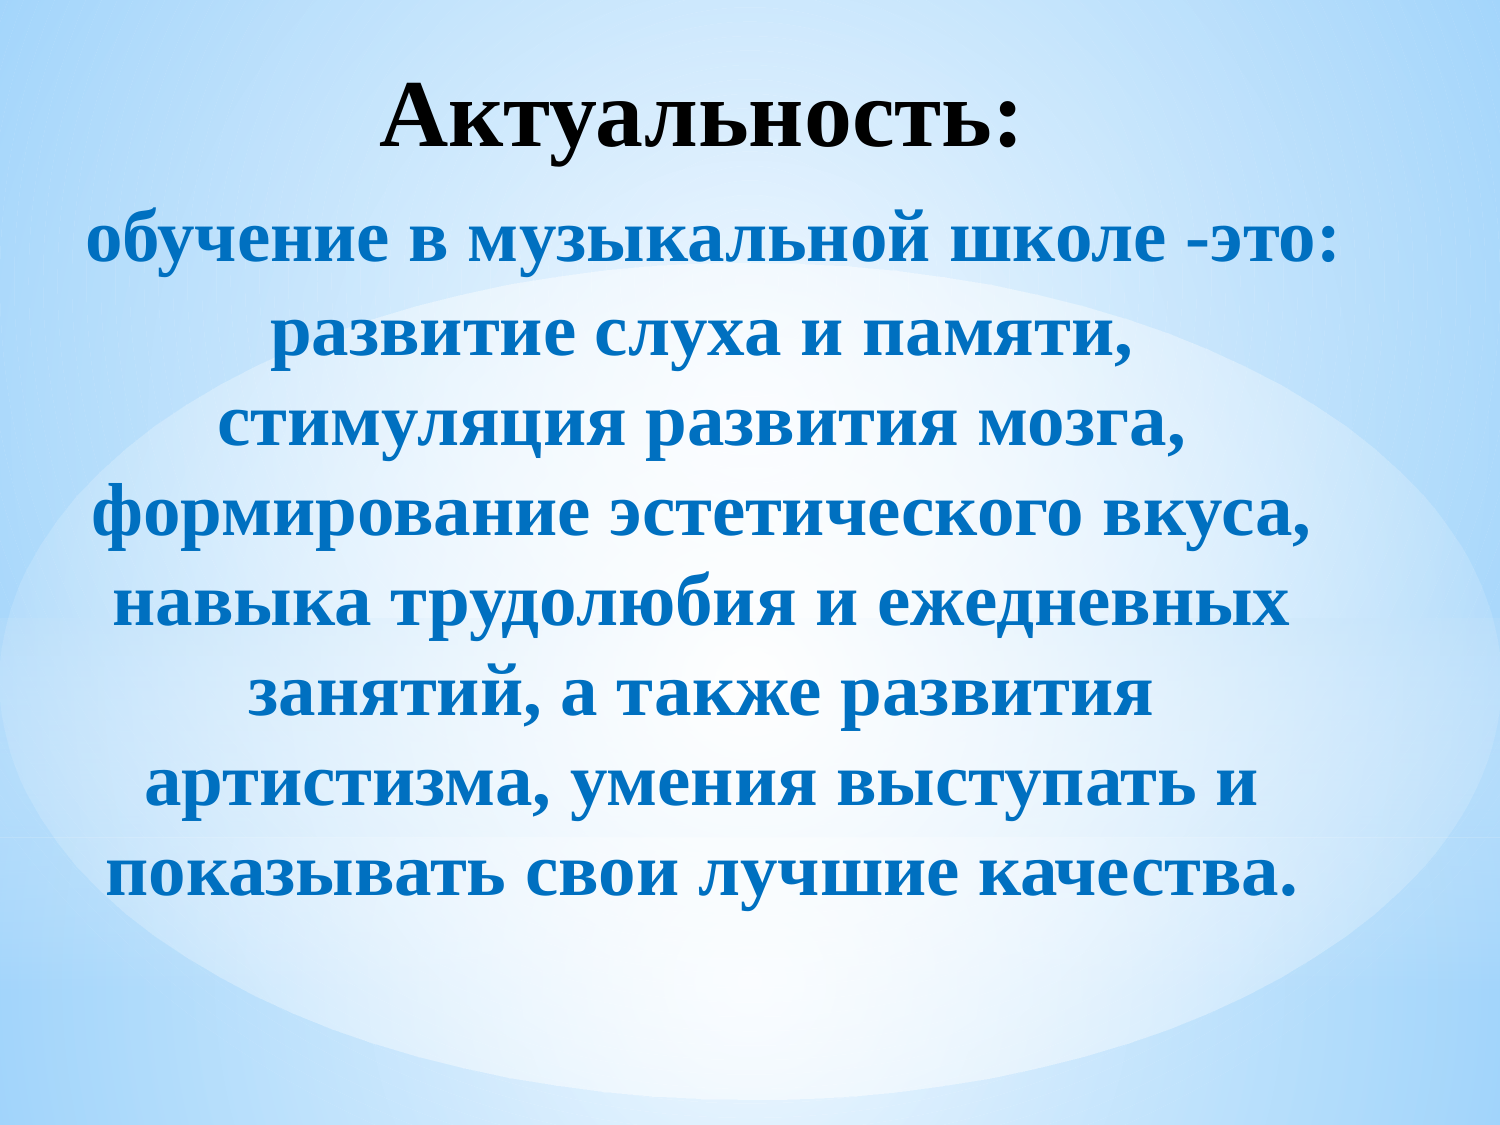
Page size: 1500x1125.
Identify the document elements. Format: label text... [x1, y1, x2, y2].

title Актуальность: обучение в музыкальной школе -это: развитие слуха и памяти, стимуляция развития мозга, формирование эстетического вкуса, навыка трудолюбия и ежедневных занятий, а также развития артистизма, умения выступать и показывать свои лучшие качества. [41, 42, 1363, 1094]
